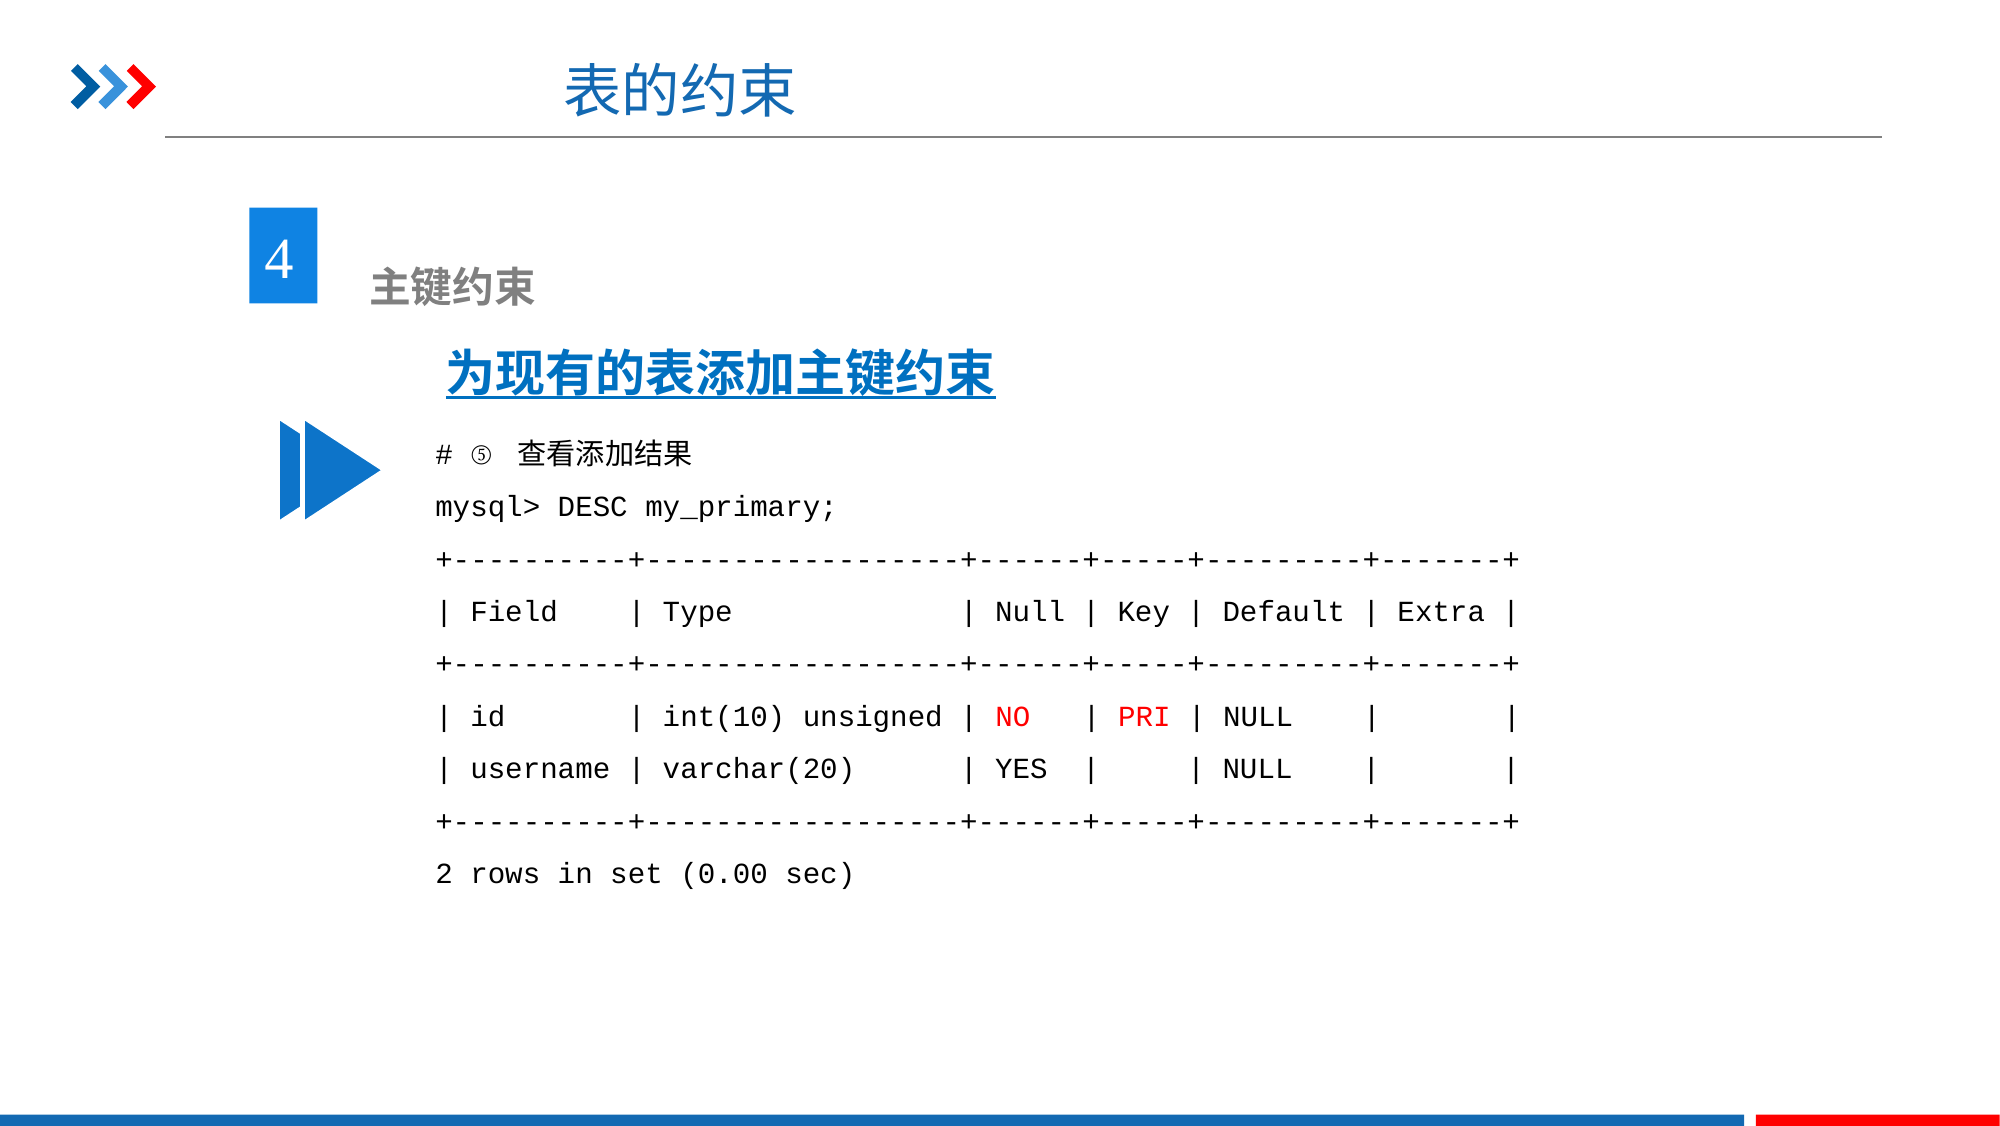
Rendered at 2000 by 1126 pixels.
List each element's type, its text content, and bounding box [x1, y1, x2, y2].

text_box # ⑤ 查看添加结果 mysql> DESC my_primary; +----------+------------------+------+-----+---------+-------+ | Field | Type | Null | Key | Default | Extra | +----------+------------------+------+-----+---------+-------+ | id | int(10) unsigned | NO | PRI | NULL | | | username | varchar(20) | YES | | NULL | | +----------+------------------+------+-----+---------+-------+ 2 rows in set (0.00 sec) [383, 410, 1666, 897]
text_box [249, 207, 318, 304]
text_box 主键约束 [319, 245, 1092, 320]
text_box 为现有的表添加主键约束 [431, 334, 1011, 410]
title 表的约束 [521, 25, 1296, 153]
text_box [277, 416, 386, 525]
